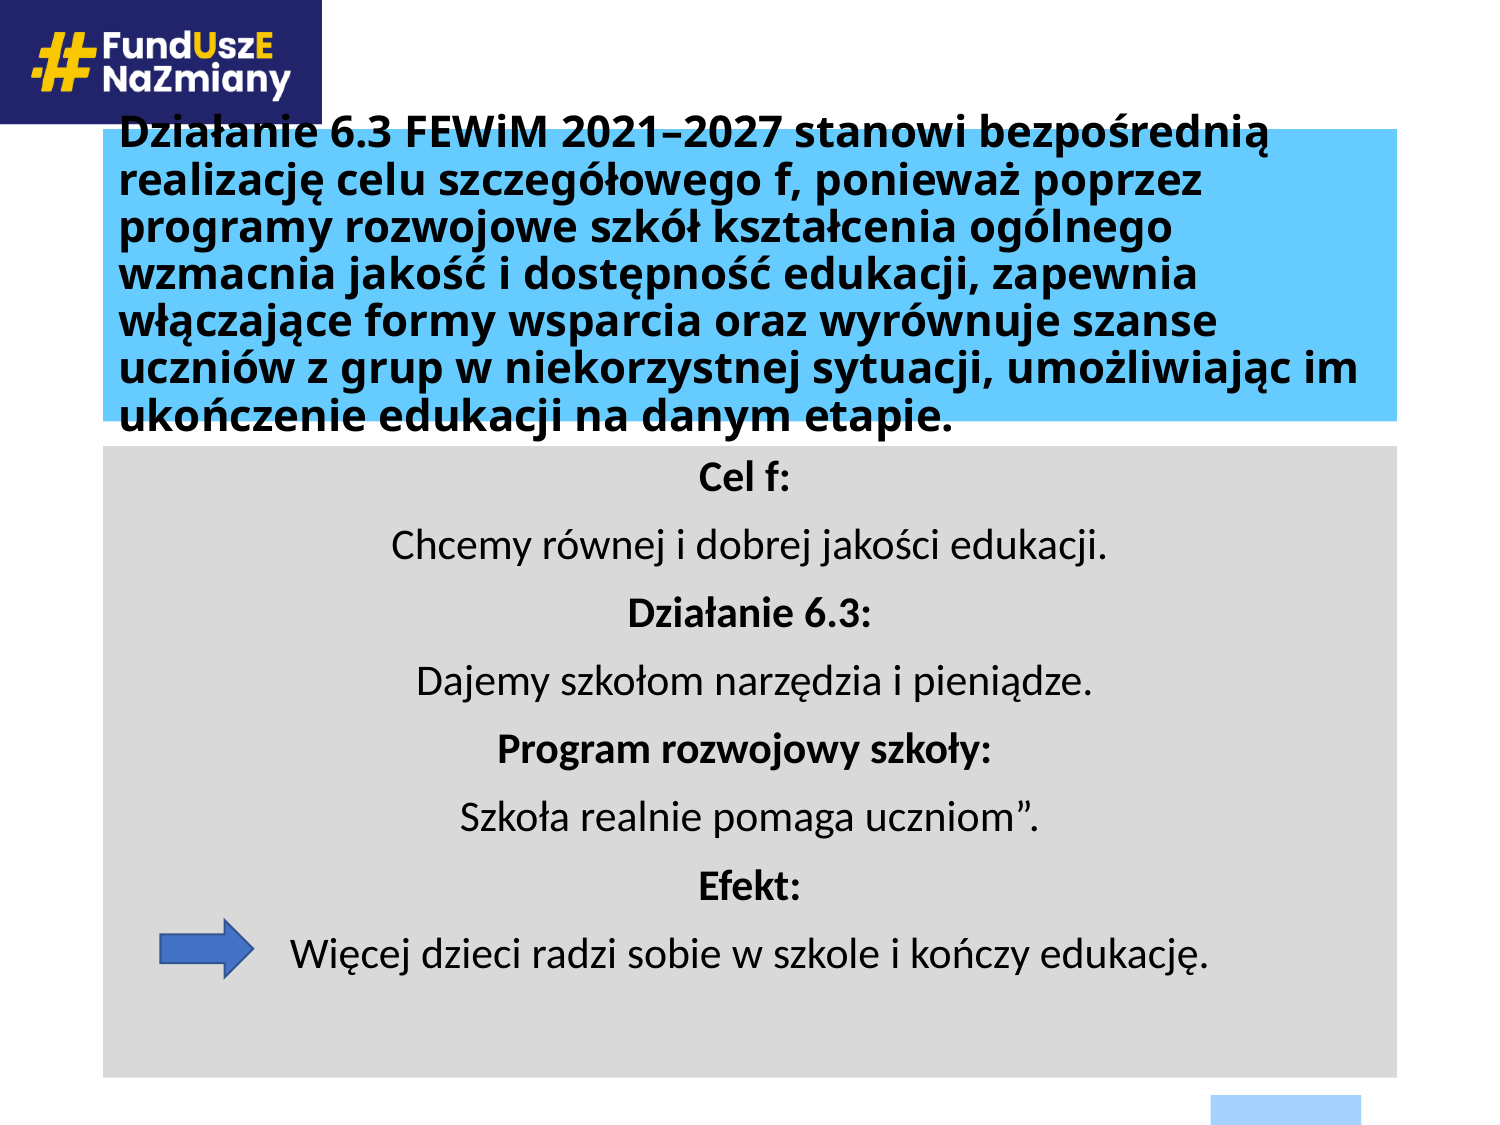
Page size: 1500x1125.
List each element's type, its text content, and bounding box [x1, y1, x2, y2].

text_box [159, 917, 255, 980]
list Cel f: Chcemy równej i dobrej jakości edukacji. Działanie 6.3: Dajemy szkołom narzędzia i pieniądze. Program rozwojowy szkoły: Szkoła realnie pomaga uczniom”. Efekt: Więcej dzieci radzi sobie w szkole i kończy edukację. [103, 446, 1397, 1078]
title Działanie 6.3 FEWiM 2021–2027 stanowi bezpośrednią realizację celu szczegółowego f, ponieważ poprzez programy rozwojowe szkół kształcenia ogólnego wzmacnia jakość i dostępność edukacji, zapewnia włączające formy wsparcia oraz wyrównuje szanse uczniów z grup w niekorzystnej sytuacji, umożliwiając im ukończenie edukacji na danym etapie. [103, 129, 1397, 422]
picture [0, 0, 1500, 1125]
